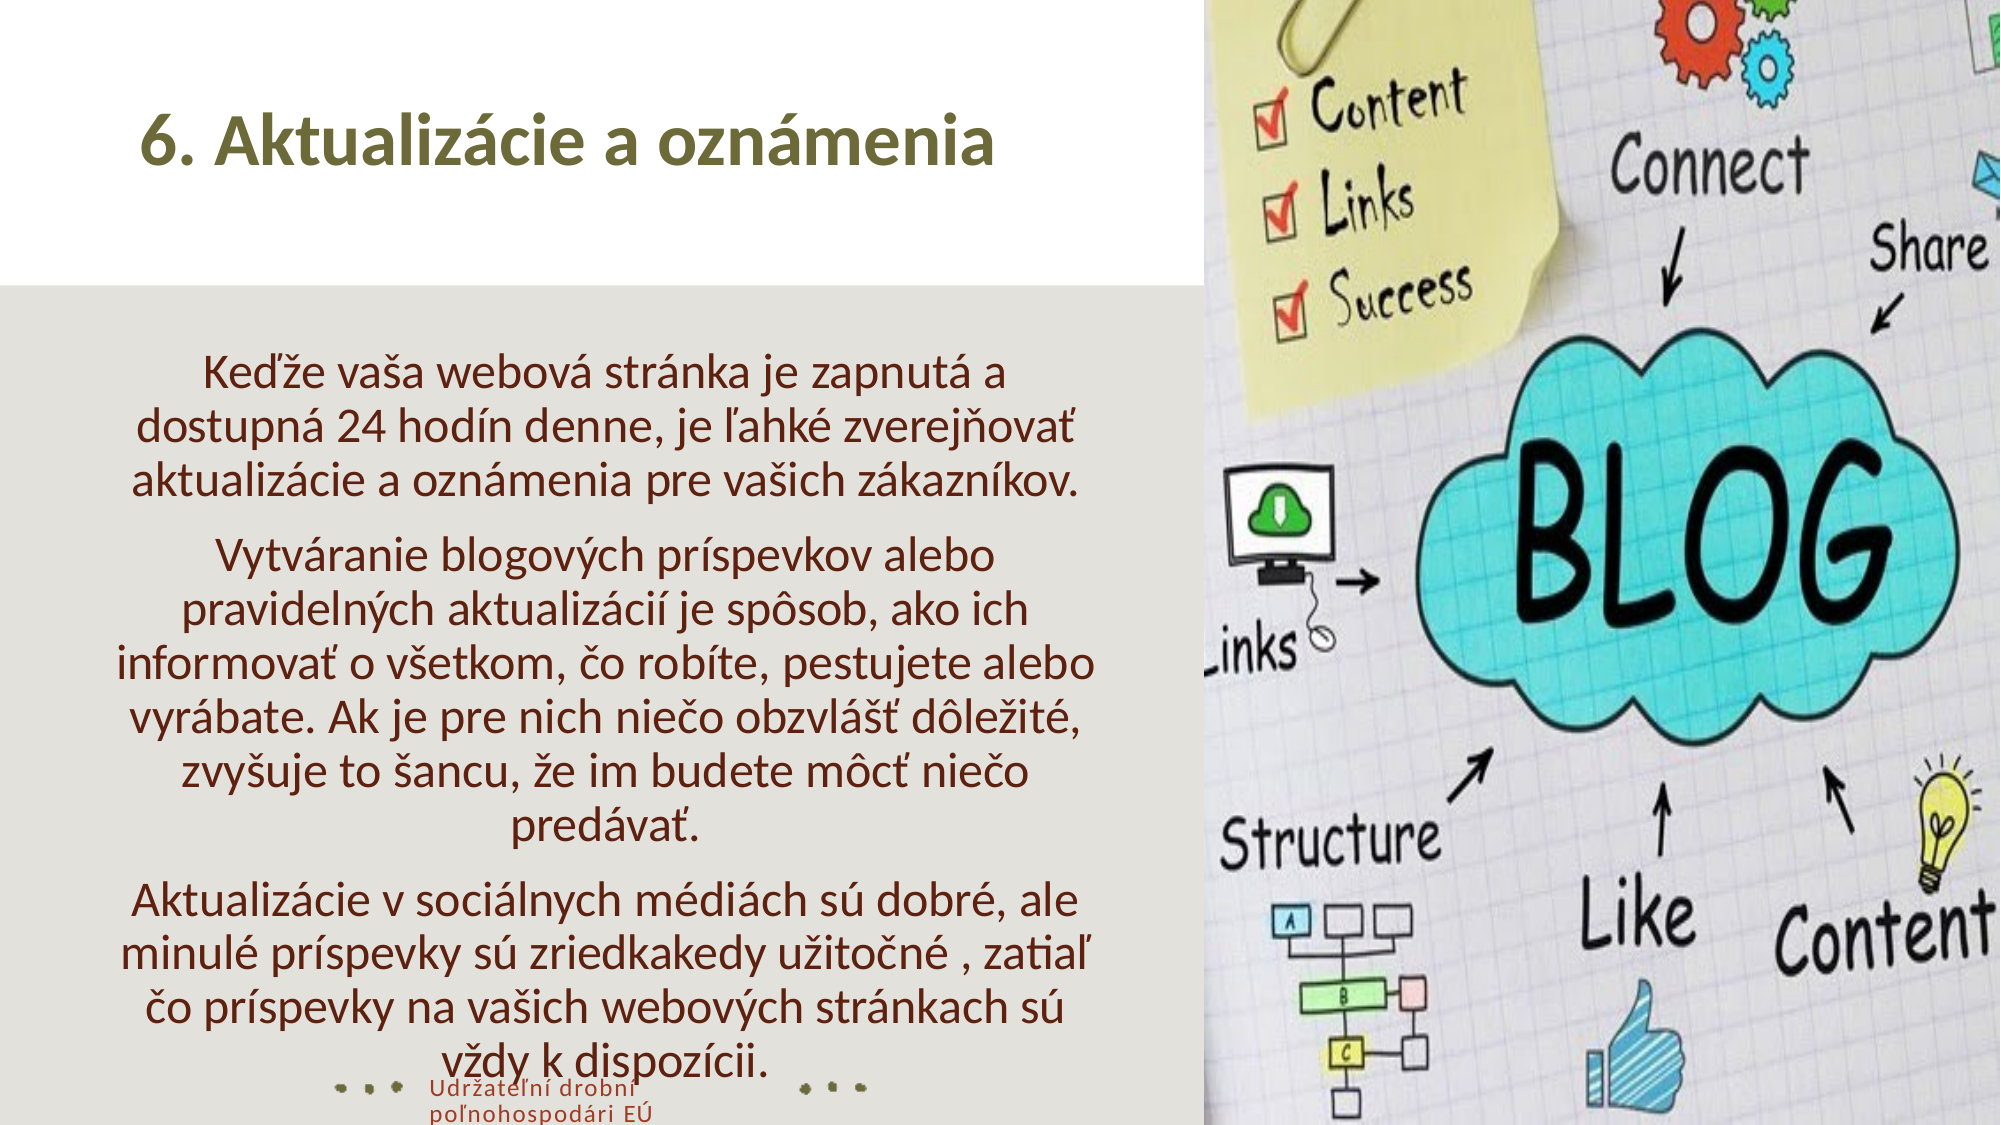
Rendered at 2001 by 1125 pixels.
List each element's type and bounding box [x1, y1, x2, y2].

text_box [0, 0, 2000, 1125]
